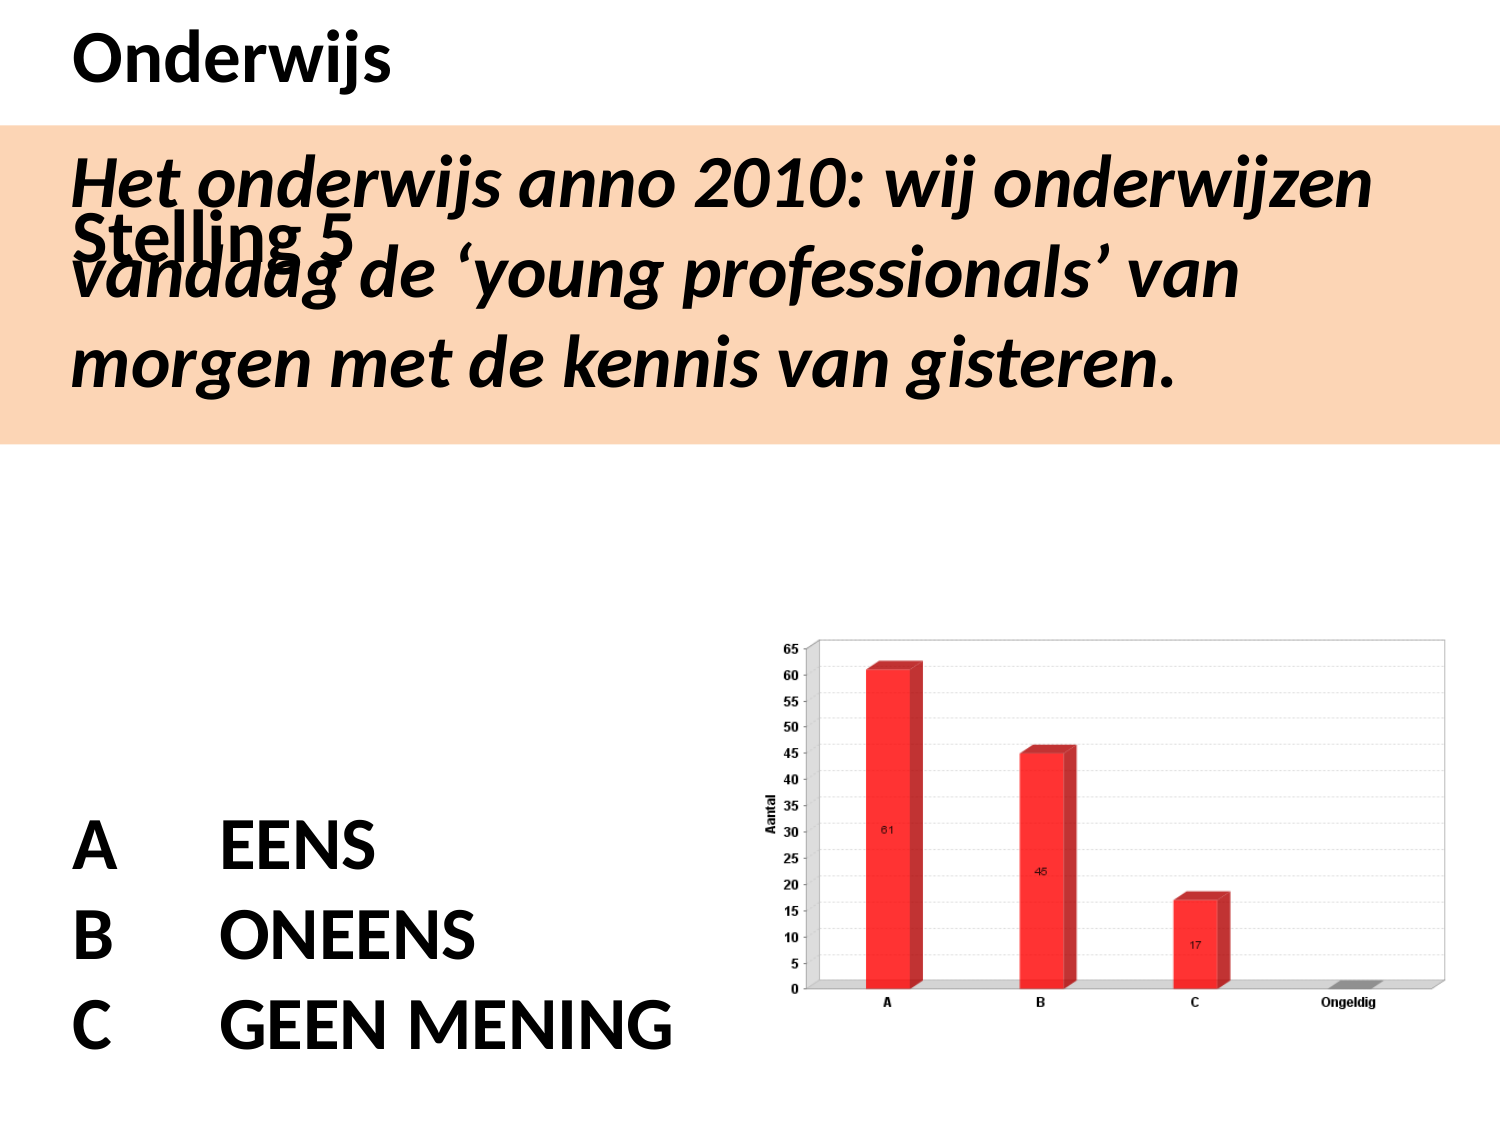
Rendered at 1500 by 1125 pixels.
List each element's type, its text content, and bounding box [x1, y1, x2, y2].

list Het onderwijs anno 2010: wij onderwijzen vandaag de ‘young professionals’ van morgen met de kennis van gisteren. [0, 285, 1500, 445]
picture [749, 633, 1453, 1019]
text_box Onderwijs Stelling 5 [0, 0, 1500, 285]
text_box A EENS B ONEENS C GEEN MENING [0, 786, 1500, 1072]
